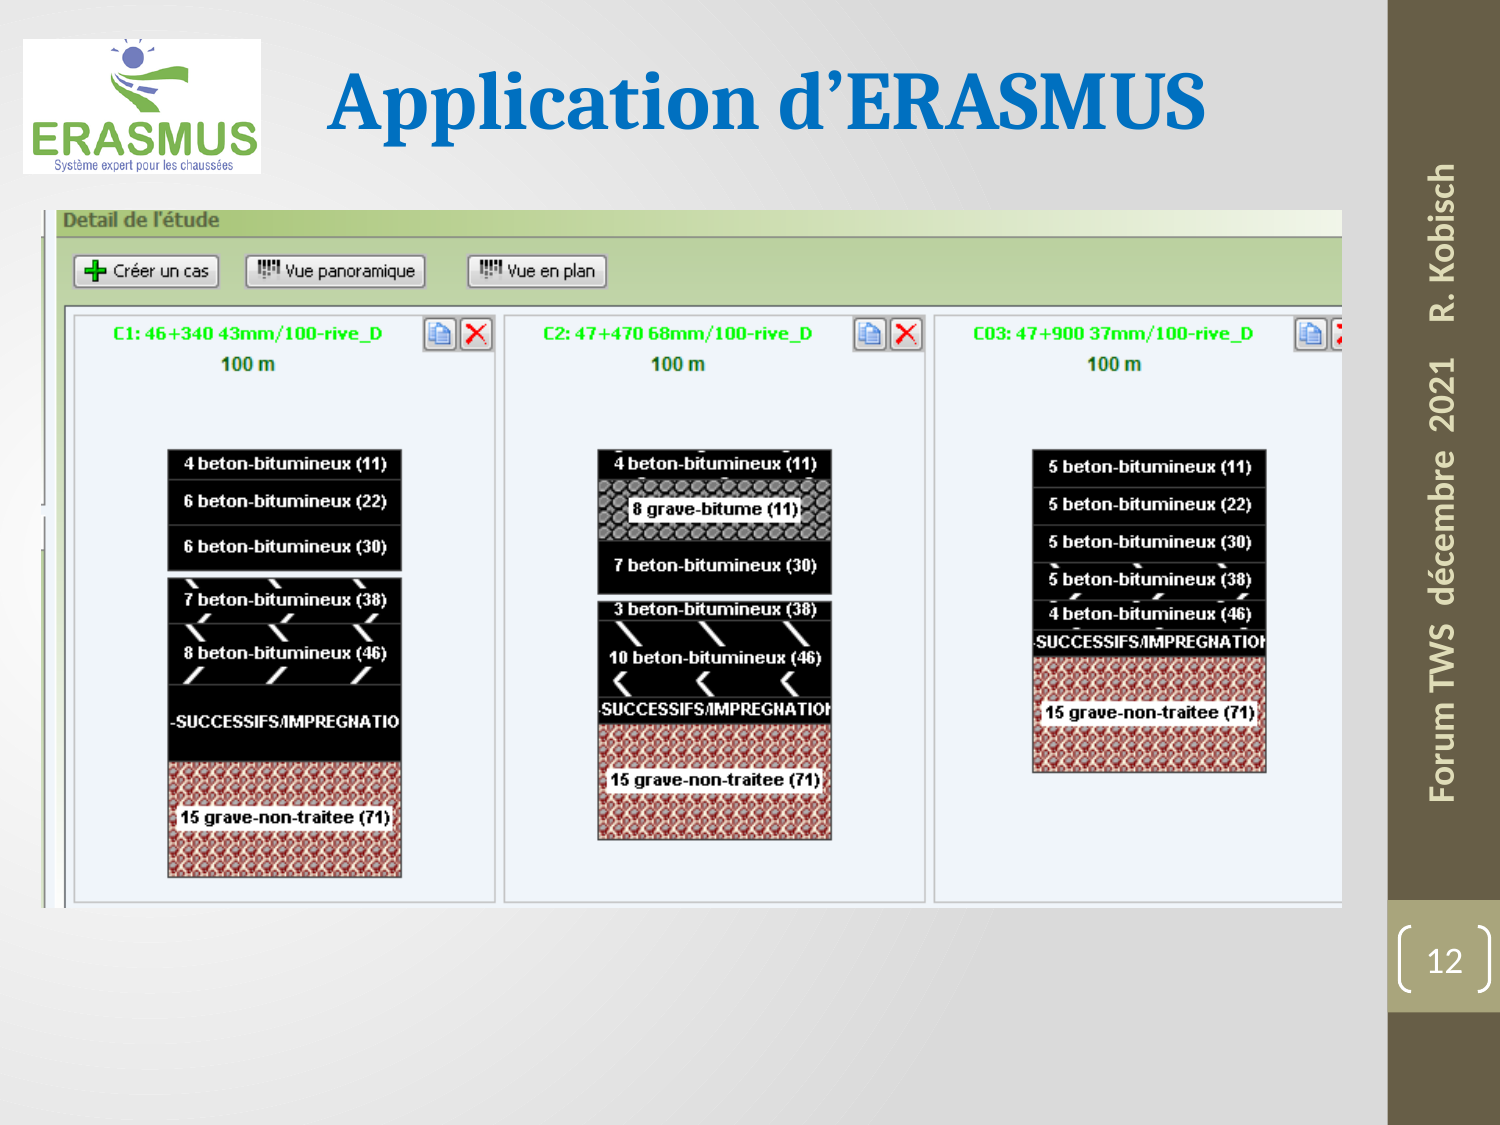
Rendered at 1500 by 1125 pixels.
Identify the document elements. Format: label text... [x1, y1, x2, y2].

picture [23, 38, 262, 175]
text_box Application d’ERASMUS [312, 39, 1258, 155]
slide_number 12 [1397, 924, 1492, 994]
picture [40, 209, 1342, 908]
footer Forum TWS décembre 2021 R. Kobisch [1408, 78, 1469, 889]
